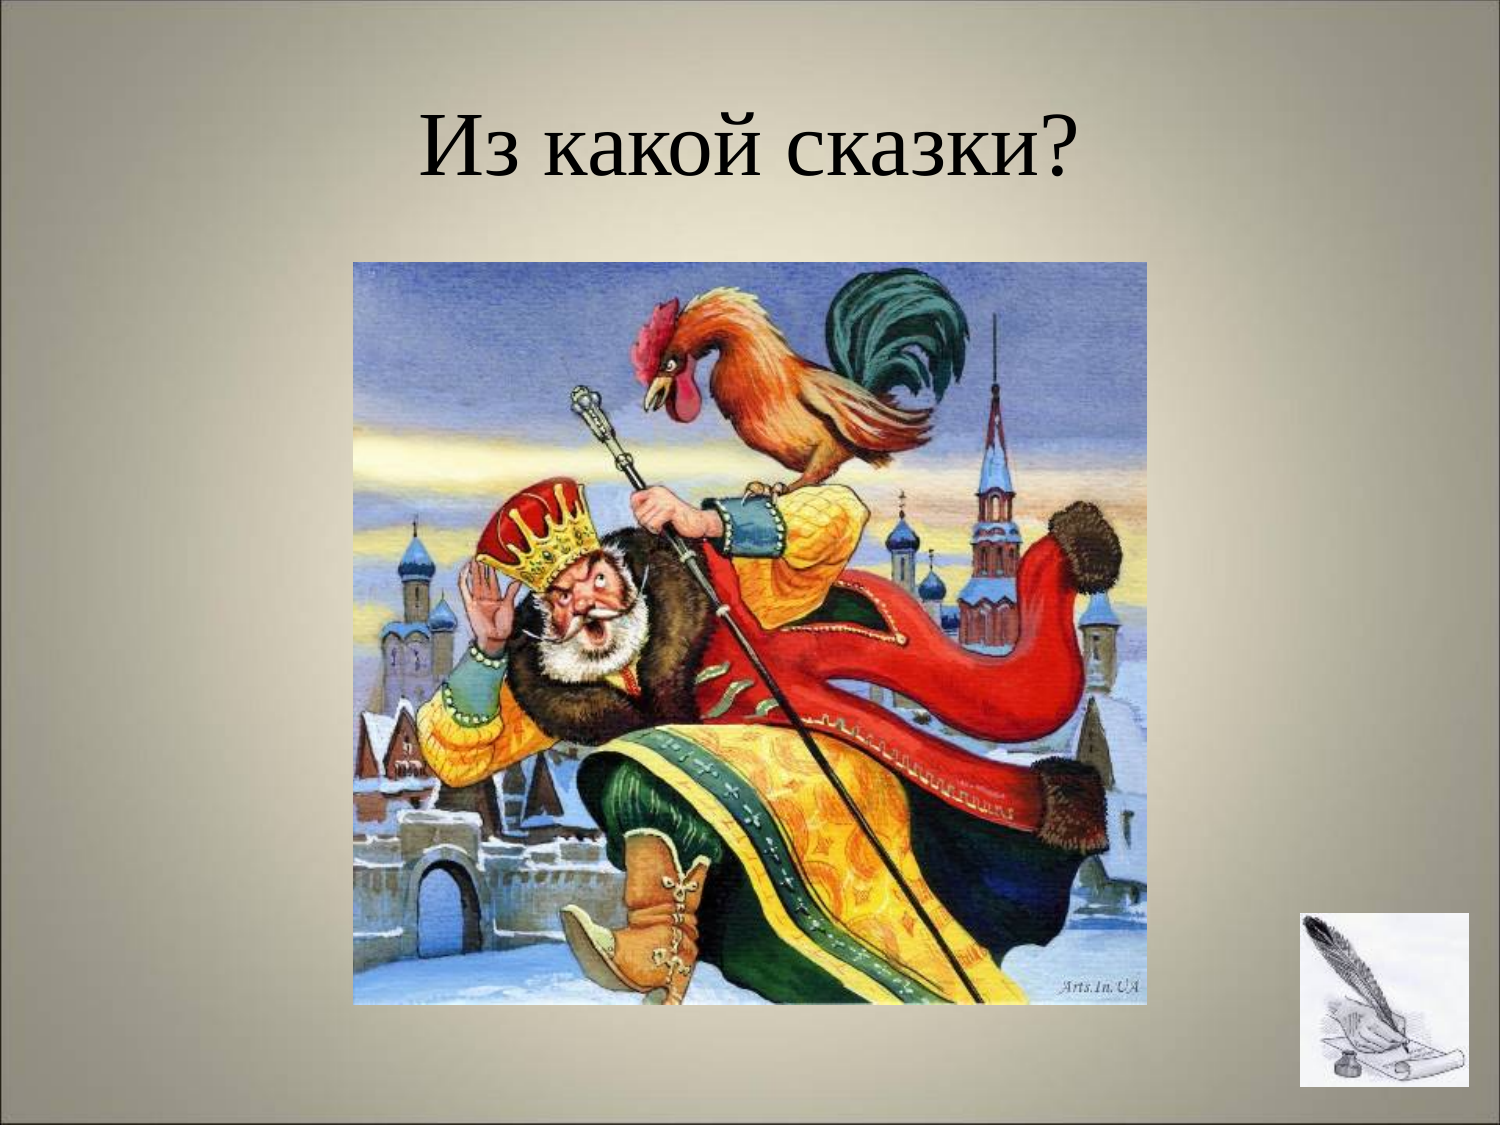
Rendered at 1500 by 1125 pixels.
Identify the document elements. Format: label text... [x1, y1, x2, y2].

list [353, 262, 1147, 1006]
title Из какой сказки? [74, 44, 1426, 233]
picture [0, 0, 1500, 1125]
